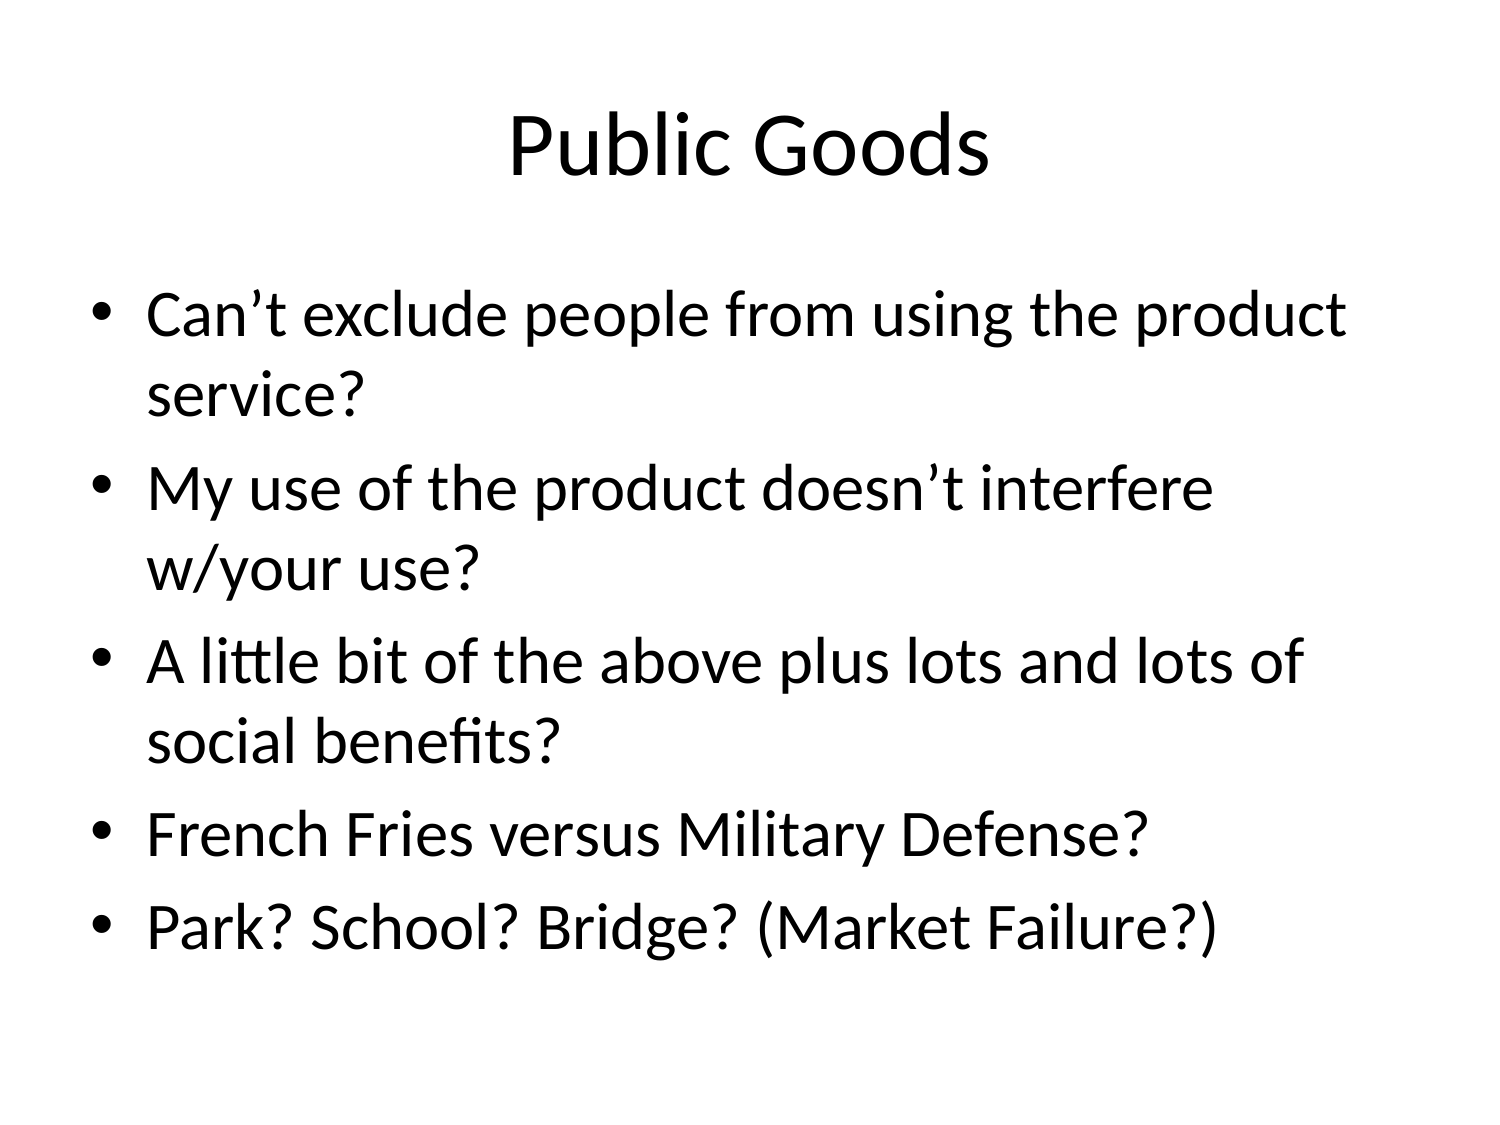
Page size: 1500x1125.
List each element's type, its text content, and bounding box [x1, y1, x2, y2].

list Can’t exclude people from using the product service? My use of the product doesn’t interfere w/your use? A little bit of the above plus lots and lots of social benefits? French Fries versus Military Defense? Park? School? Bridge? (Market Failure?) [75, 262, 1425, 1005]
title Public Goods [75, 45, 1425, 233]
